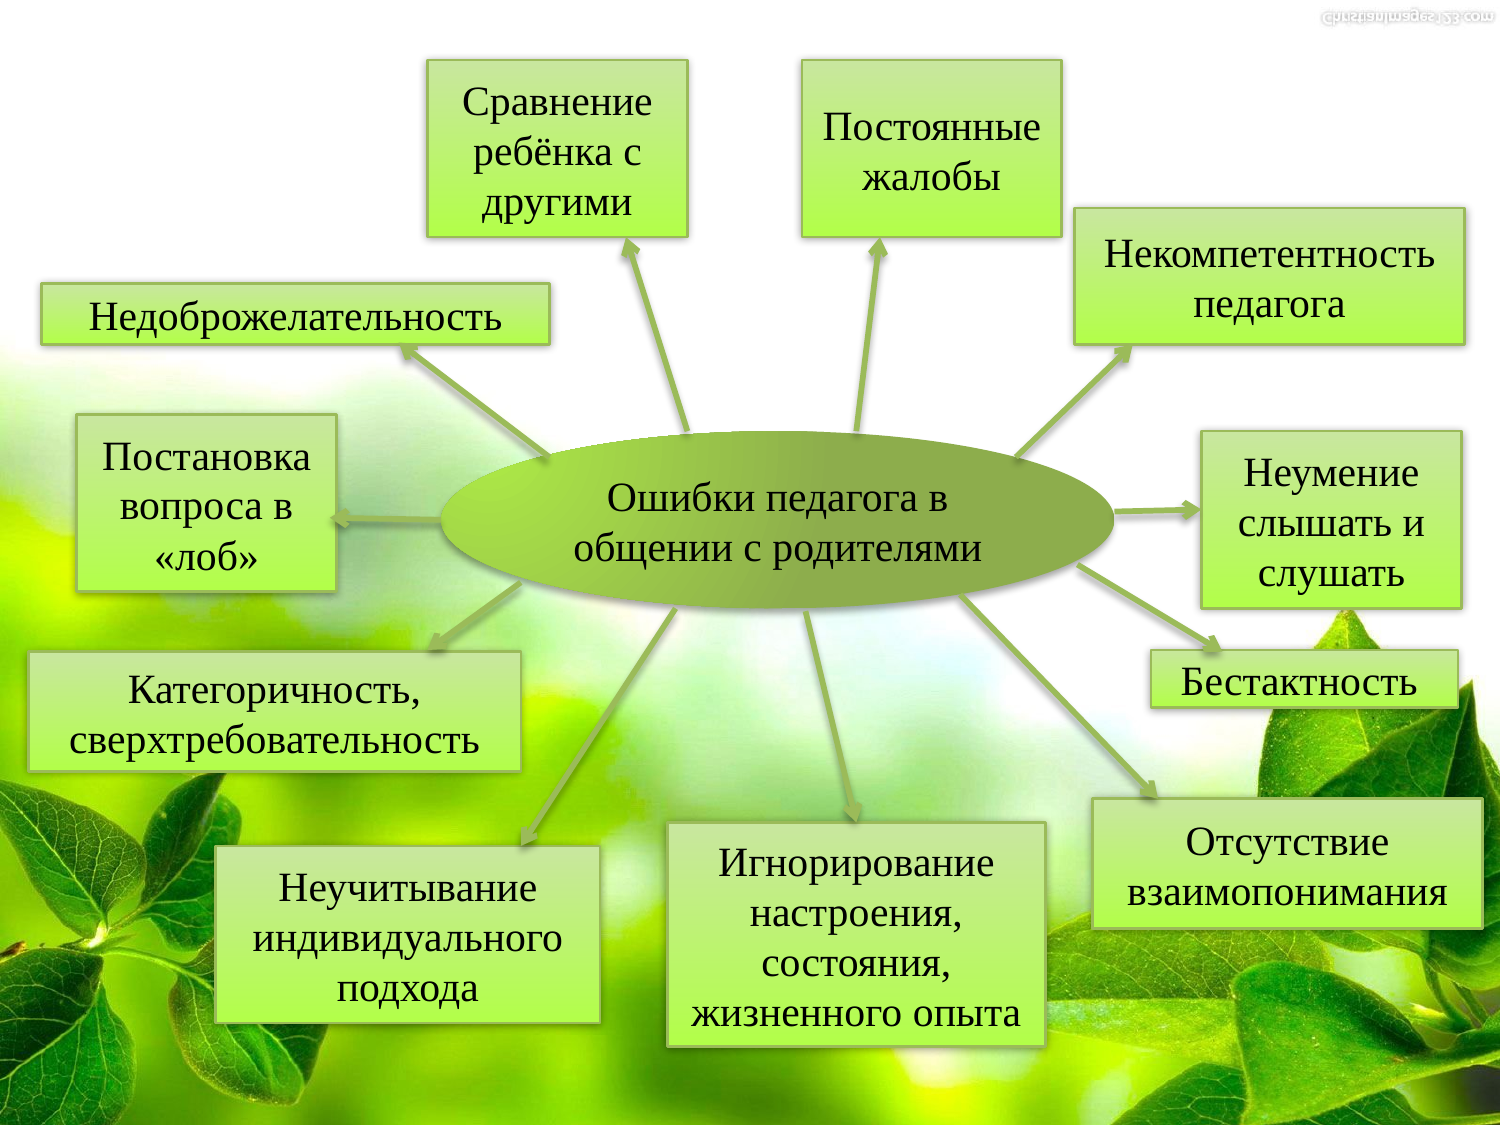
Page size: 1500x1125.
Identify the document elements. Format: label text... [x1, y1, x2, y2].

picture [0, 0, 1500, 1125]
text_box Ошибки педагога в общении с родителями [441, 431, 1115, 609]
text_box Постановка вопроса в «лоб» [75, 413, 338, 593]
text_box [855, 236, 881, 432]
text_box Бестактность [1164, 649, 1459, 709]
text_box Категоричность, сверхтребовательность [27, 650, 515, 773]
text_box Некомпетентность педагога [1073, 207, 1466, 346]
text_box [1076, 563, 1224, 653]
text_box Сравнение ребёнка с другими [426, 59, 689, 238]
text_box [426, 581, 522, 651]
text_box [959, 593, 1159, 800]
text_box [397, 341, 551, 458]
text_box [625, 236, 689, 432]
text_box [329, 516, 442, 521]
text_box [520, 607, 677, 847]
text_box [1113, 508, 1203, 513]
text_box Неучитывание индивидуального подхода [214, 845, 601, 1024]
text_box Отсутствие взаимопонимания [1091, 797, 1484, 930]
text_box Постоянные жалобы [801, 59, 1063, 238]
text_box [804, 610, 858, 824]
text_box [1015, 343, 1134, 458]
text_box Игнорирование настроения, состояния, жизненного опыта [666, 821, 1047, 1048]
text_box Неумение слышать и слушать [1200, 430, 1463, 610]
text_box Недоброжелательность [40, 282, 551, 346]
